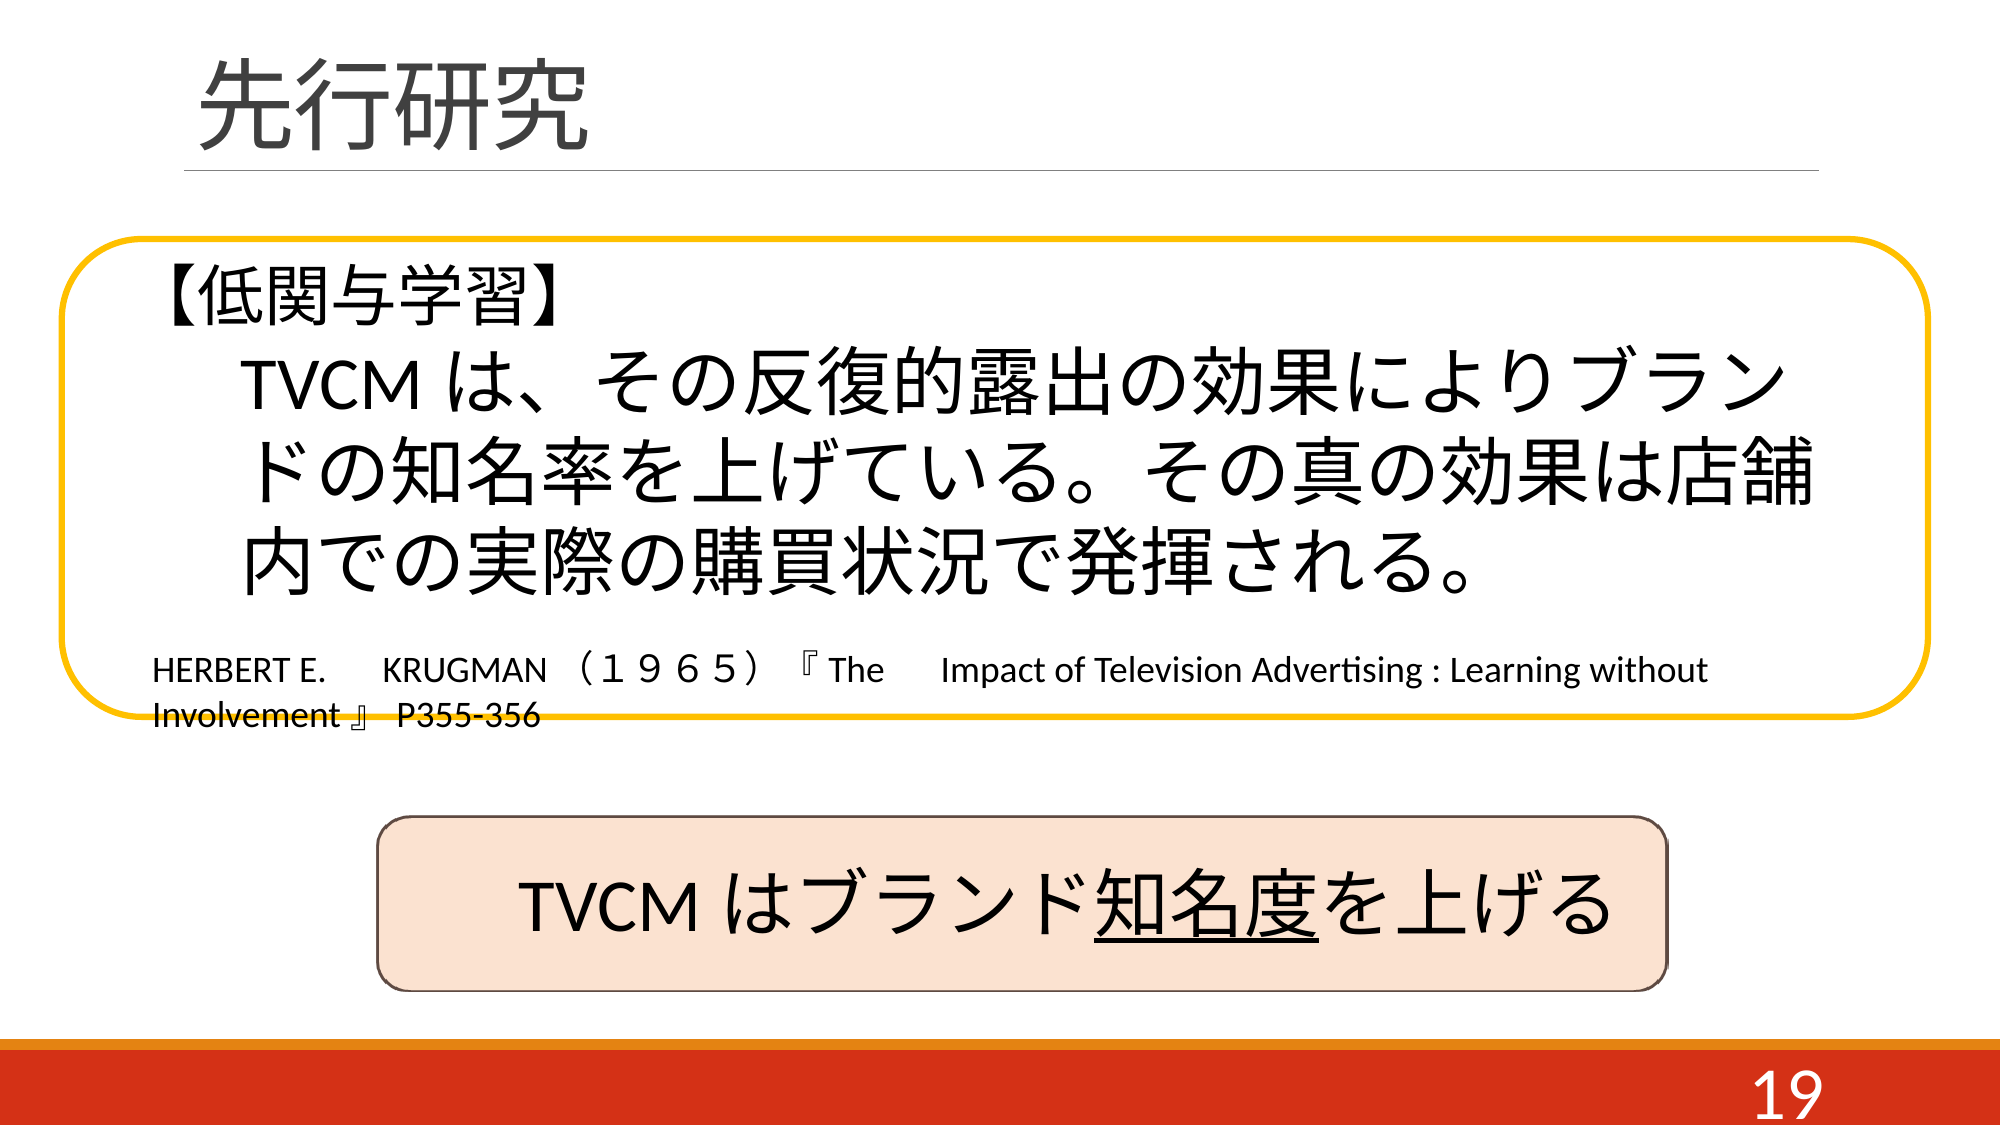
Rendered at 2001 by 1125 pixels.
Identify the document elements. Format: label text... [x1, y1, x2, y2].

text_box C [61, 238, 1928, 717]
picture [375, 815, 1669, 992]
text_box TVCMは、その反復的露出の効果によりブランドの知名率を上げている。その真の効果は店舗内での実際の購買状況で発揮される。 [225, 327, 1840, 637]
text_box HERBERT E. KRUGMAN（１９６５）『The Impact of Television Advertising : Learning without Involvement』P355-356 [137, 637, 1928, 743]
slide_number 19 [1624, 1059, 1840, 1120]
text_box 【低関与学習】 [116, 246, 777, 341]
title 先行研究 [180, 28, 1830, 171]
